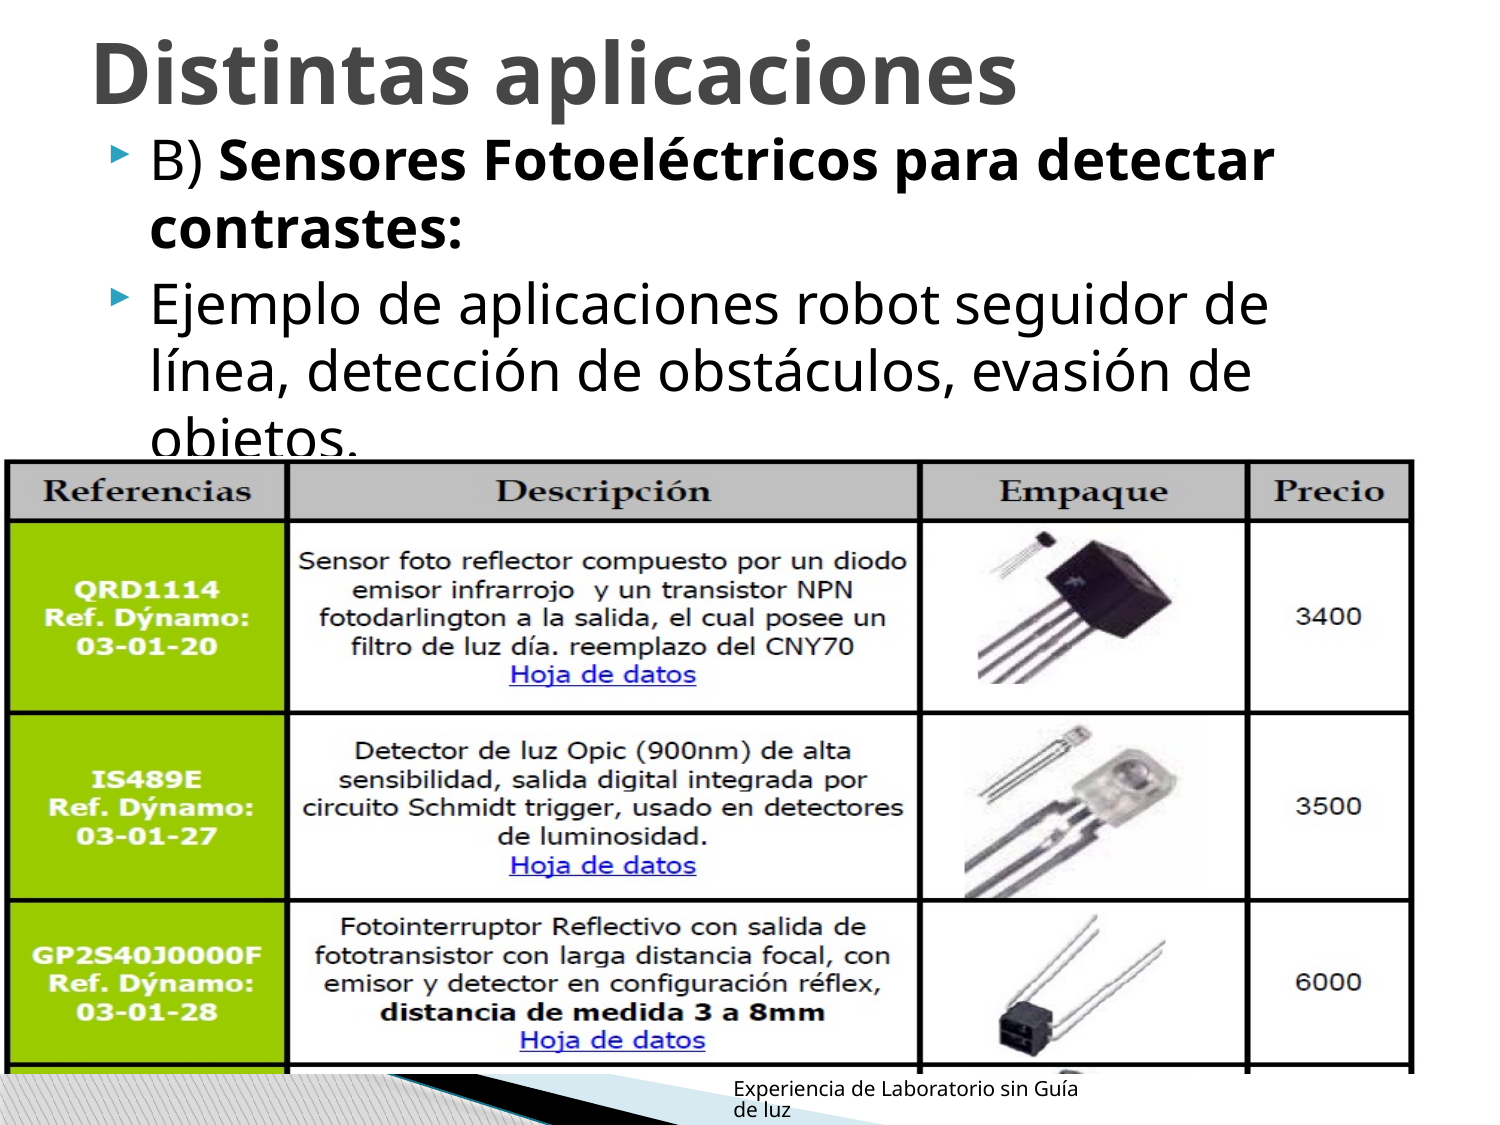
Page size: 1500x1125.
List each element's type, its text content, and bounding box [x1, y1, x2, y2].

picture [0, 456, 1423, 1075]
footer Experiencia de Laboratorio sin Guía de luz [718, 1087, 1105, 1112]
list B) Sensores Fotoeléctricos para detectar contrastes: Ejemplo de aplicaciones robot seguidor de línea, detección de obstáculos, evasión de objetos. [75, 141, 1425, 462]
title Distintas aplicaciones [75, 0, 1425, 141]
